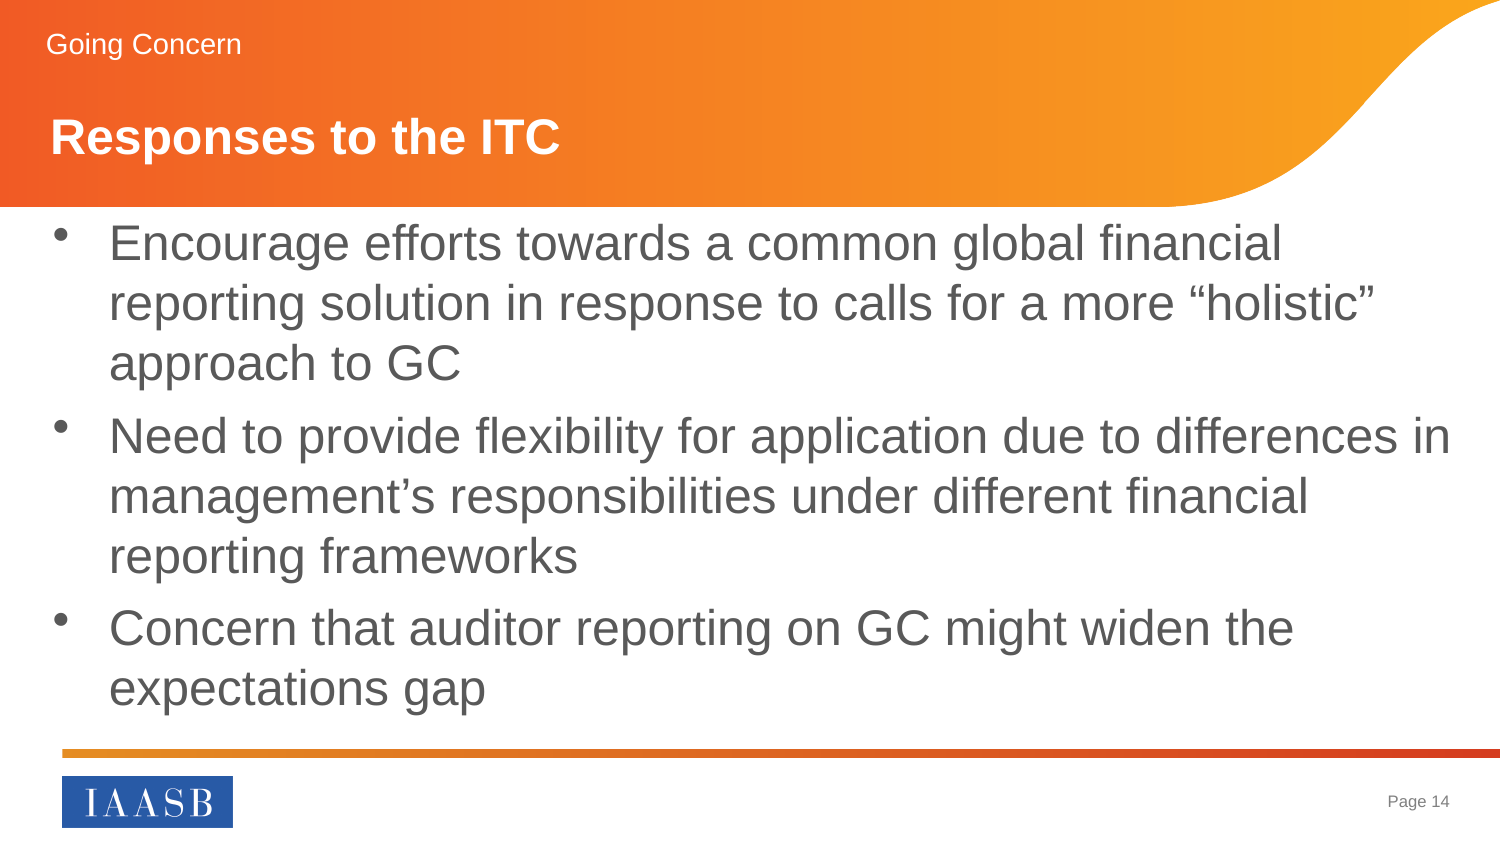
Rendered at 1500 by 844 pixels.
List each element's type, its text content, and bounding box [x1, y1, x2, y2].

title Responses to the ITC [50, 96, 1288, 172]
text_box [49, 34, 588, 63]
picture [0, 0, 1500, 207]
subtitle Going Concern [37, 24, 775, 72]
list Encourage efforts towards a common global financial reporting solution in response to calls for a more “holistic” approach to GC Need to provide flexibility for application due to differences in management’s responsibilities under different financial reporting frameworks Concern that auditor reporting on GC might widen the expectations gap [37, 203, 1475, 722]
picture [62, 776, 233, 828]
